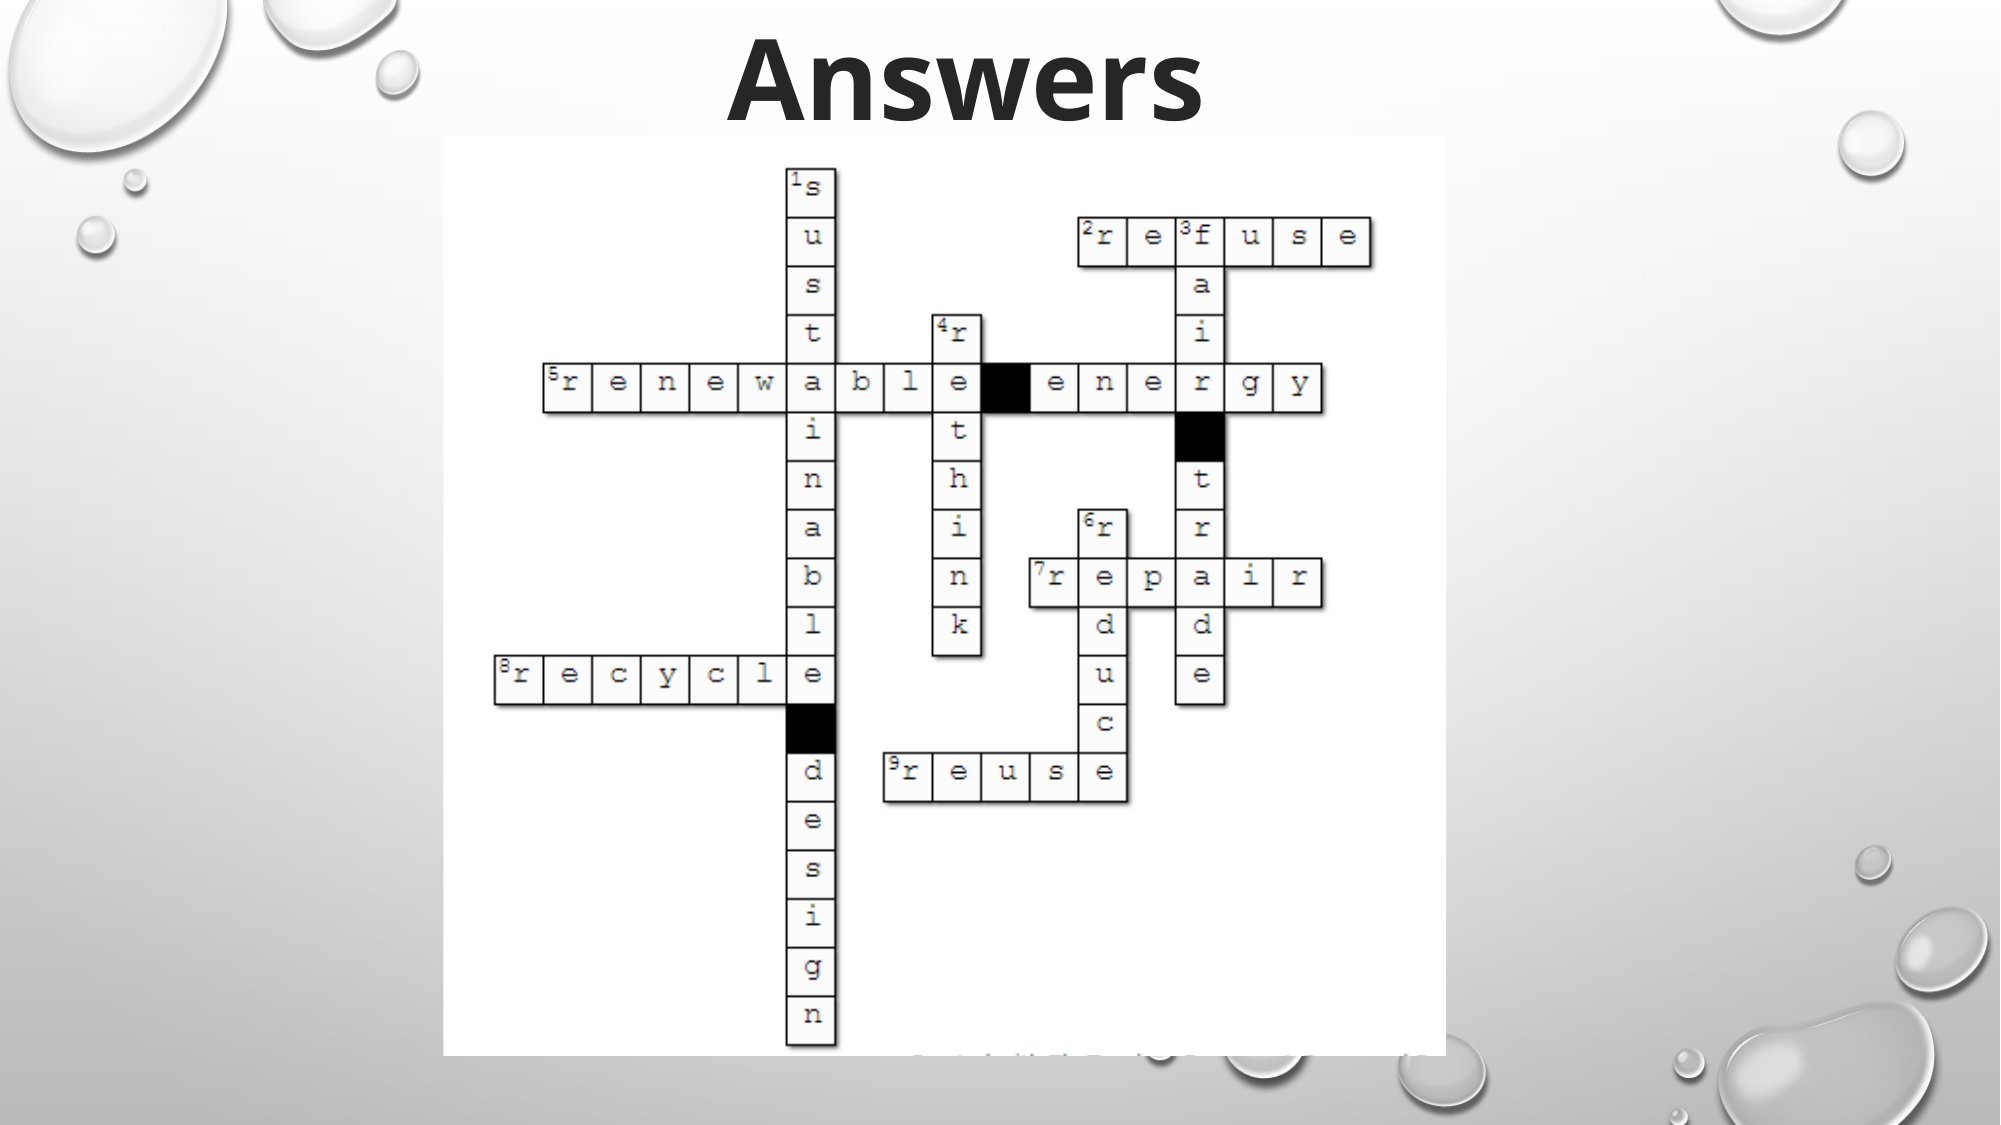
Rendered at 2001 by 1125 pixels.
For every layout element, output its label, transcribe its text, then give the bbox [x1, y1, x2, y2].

picture [0, 0, 2000, 1125]
text_box Answers [712, 0, 1221, 134]
